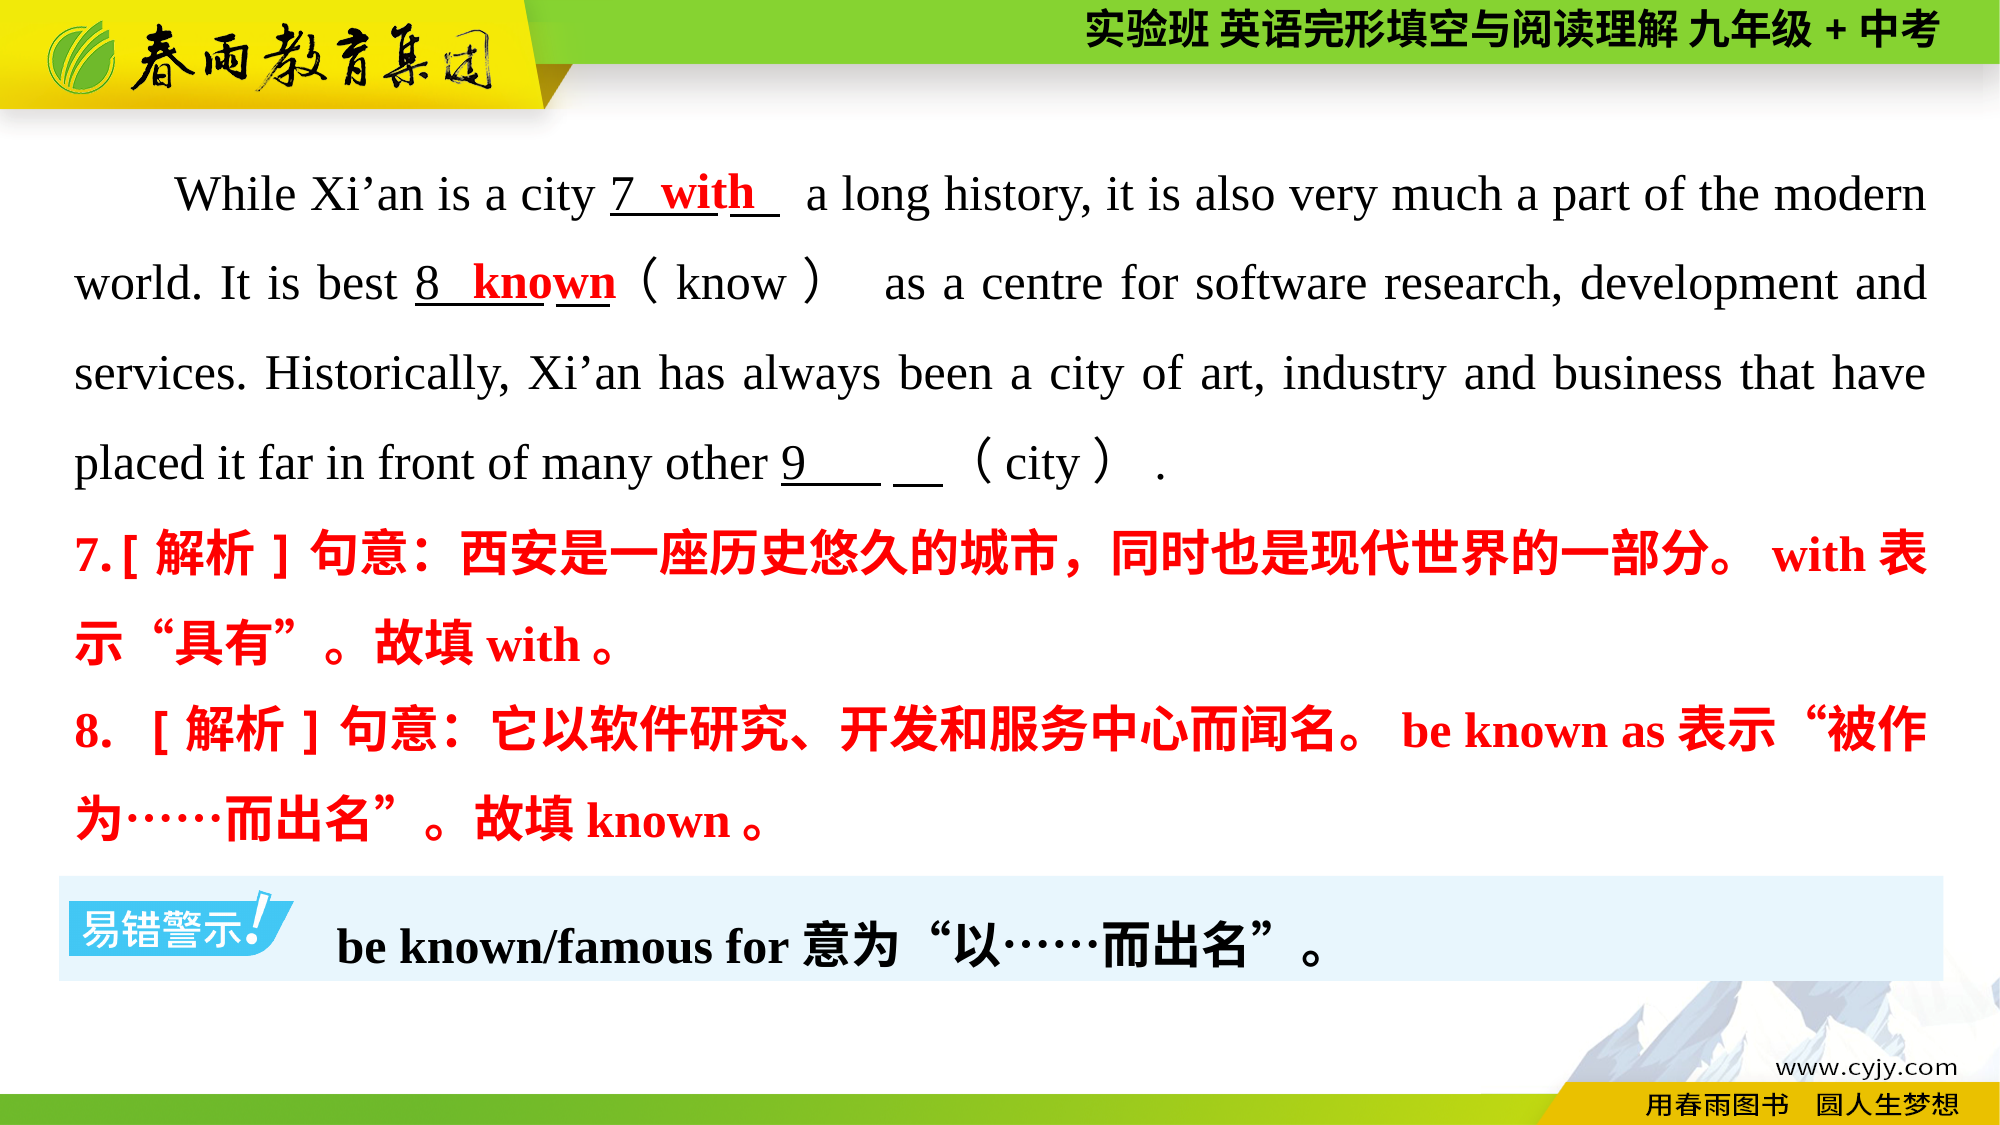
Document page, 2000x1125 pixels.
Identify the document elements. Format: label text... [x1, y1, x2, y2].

text_box known [457, 211, 632, 317]
text_box 8. [解析]句意：它以软件研究、开发和服务中心而闻名。be known as表示“被作 为……而出名”。故填known。 [59, 679, 1944, 856]
text_box with [646, 120, 771, 226]
picture [0, 0, 2000, 1125]
text_box 7.[解析]句意：西安是一座历史悠久的城市，同时也是现代世界的一部分。with表示“具有”。故填with。 [59, 501, 1944, 679]
text_box be known/famous for意为“以……而出名”。 [59, 875, 1944, 981]
list While Xi’an is a city 7 a long history, it is also very much a part of the modern world. It is best 8 （know） as a centre for software research, development and services. Historically, Xi’an has always been a city of art, industry and business that have placed it far in front of many other 9 （city）. [59, 122, 1944, 501]
